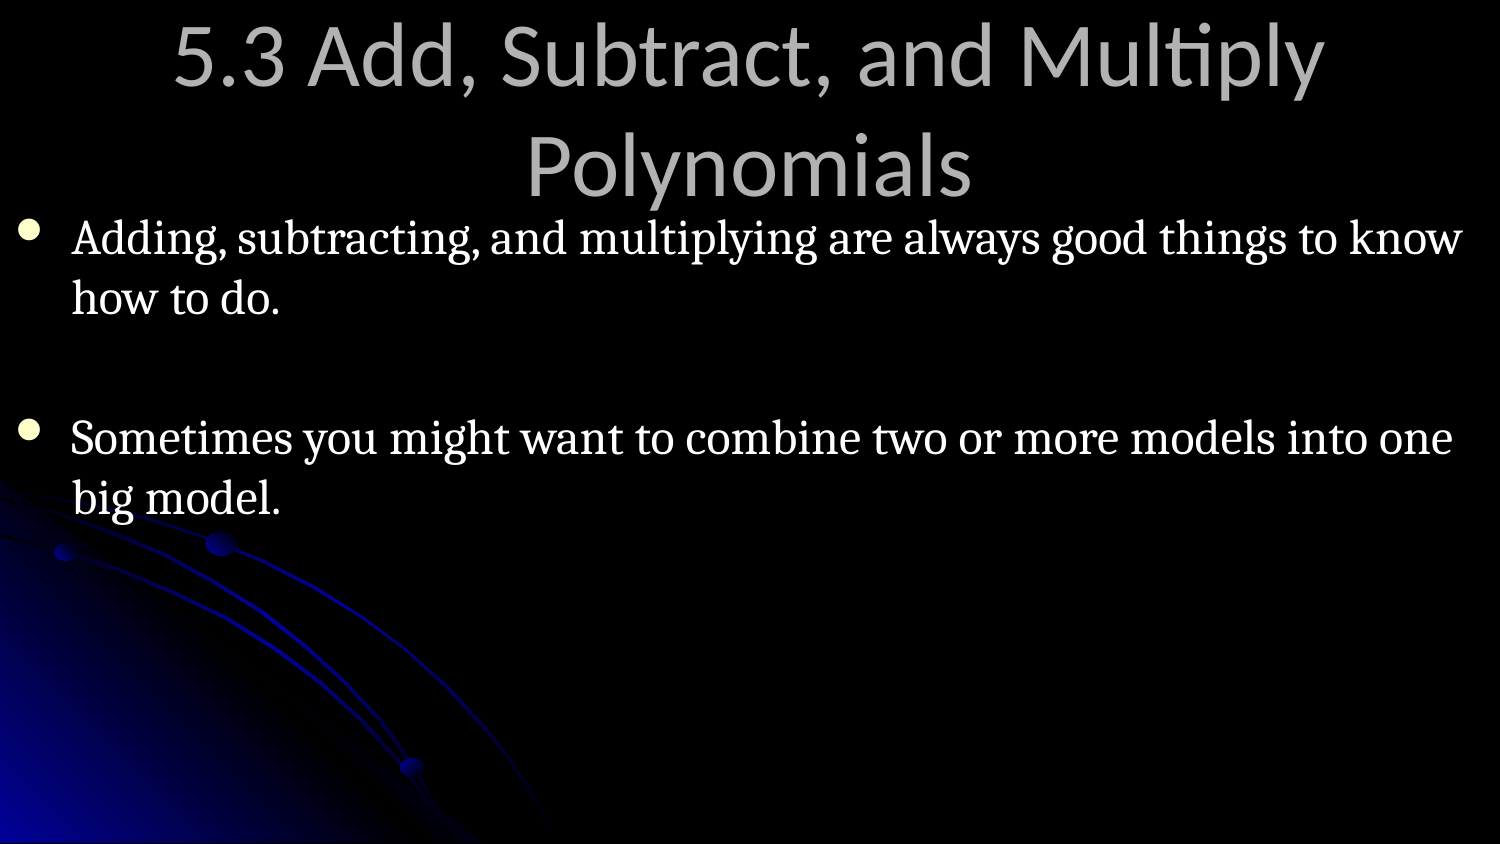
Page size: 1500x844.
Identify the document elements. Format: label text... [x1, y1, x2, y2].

list Adding, subtracting, and multiplying are always good things to know how to do. Sometimes you might want to combine two or more models into one big model. [0, 196, 1500, 755]
title 5.3 Add, Subtract, and Multiply Polynomials [0, 33, 1500, 175]
